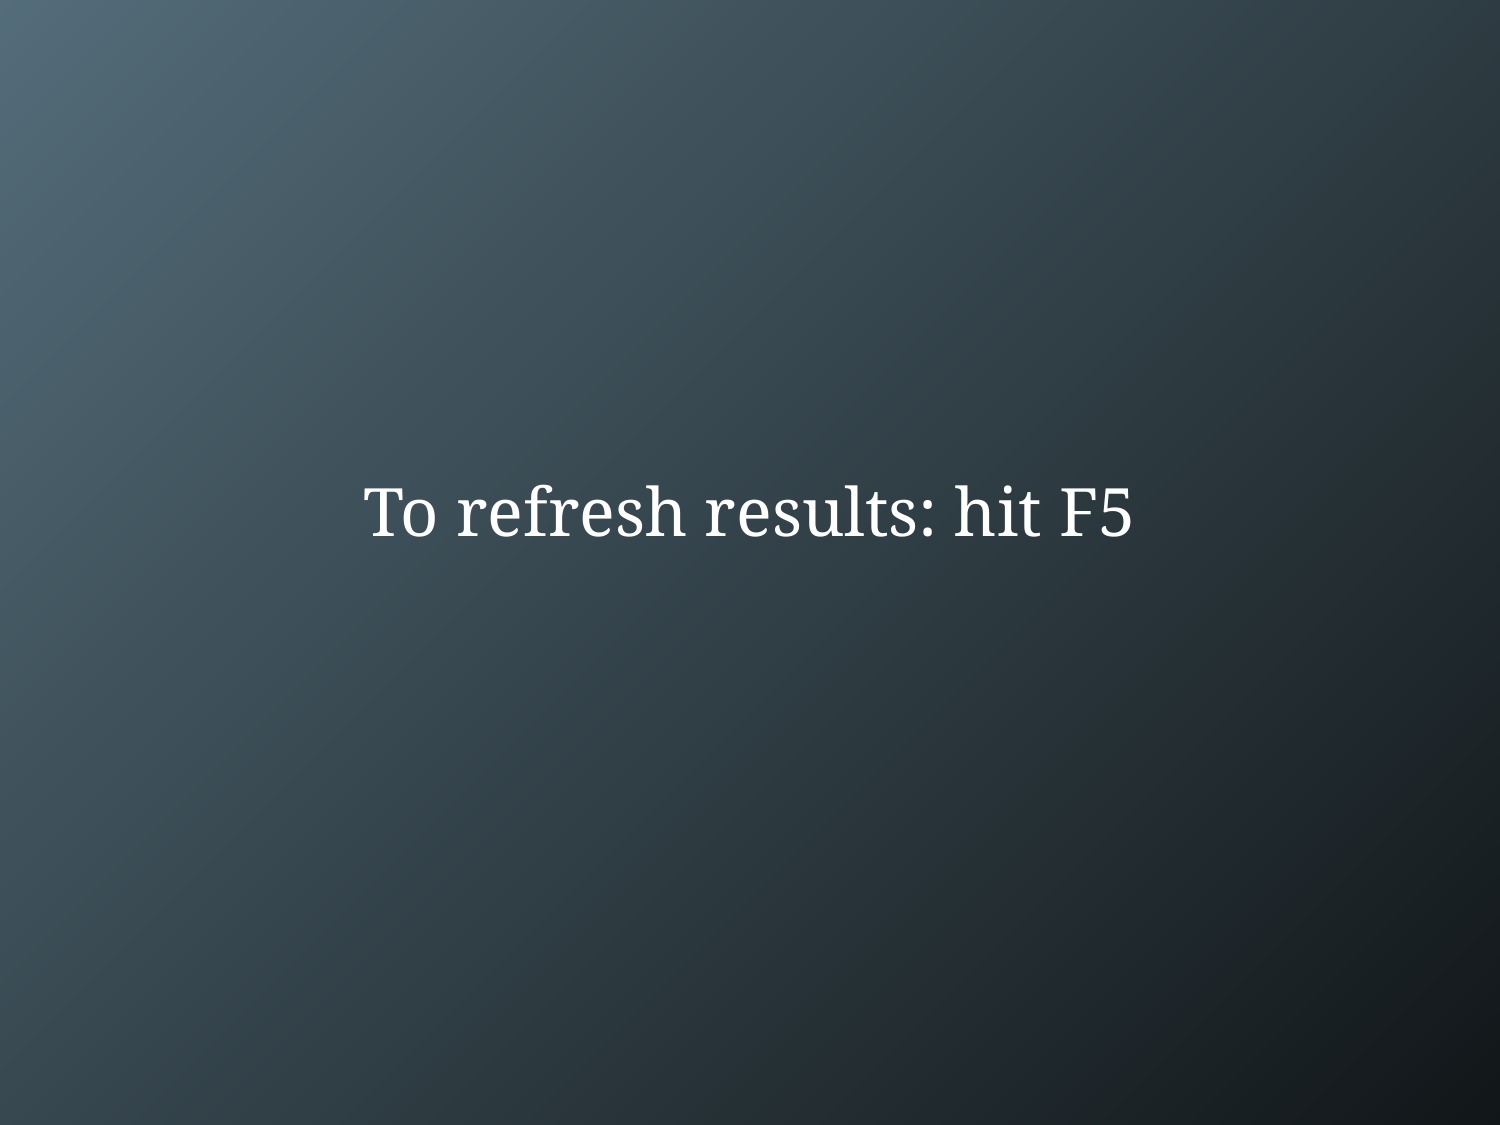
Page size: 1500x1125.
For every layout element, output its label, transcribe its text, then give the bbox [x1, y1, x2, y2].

title To refresh results: hit F5 [112, 326, 1388, 693]
